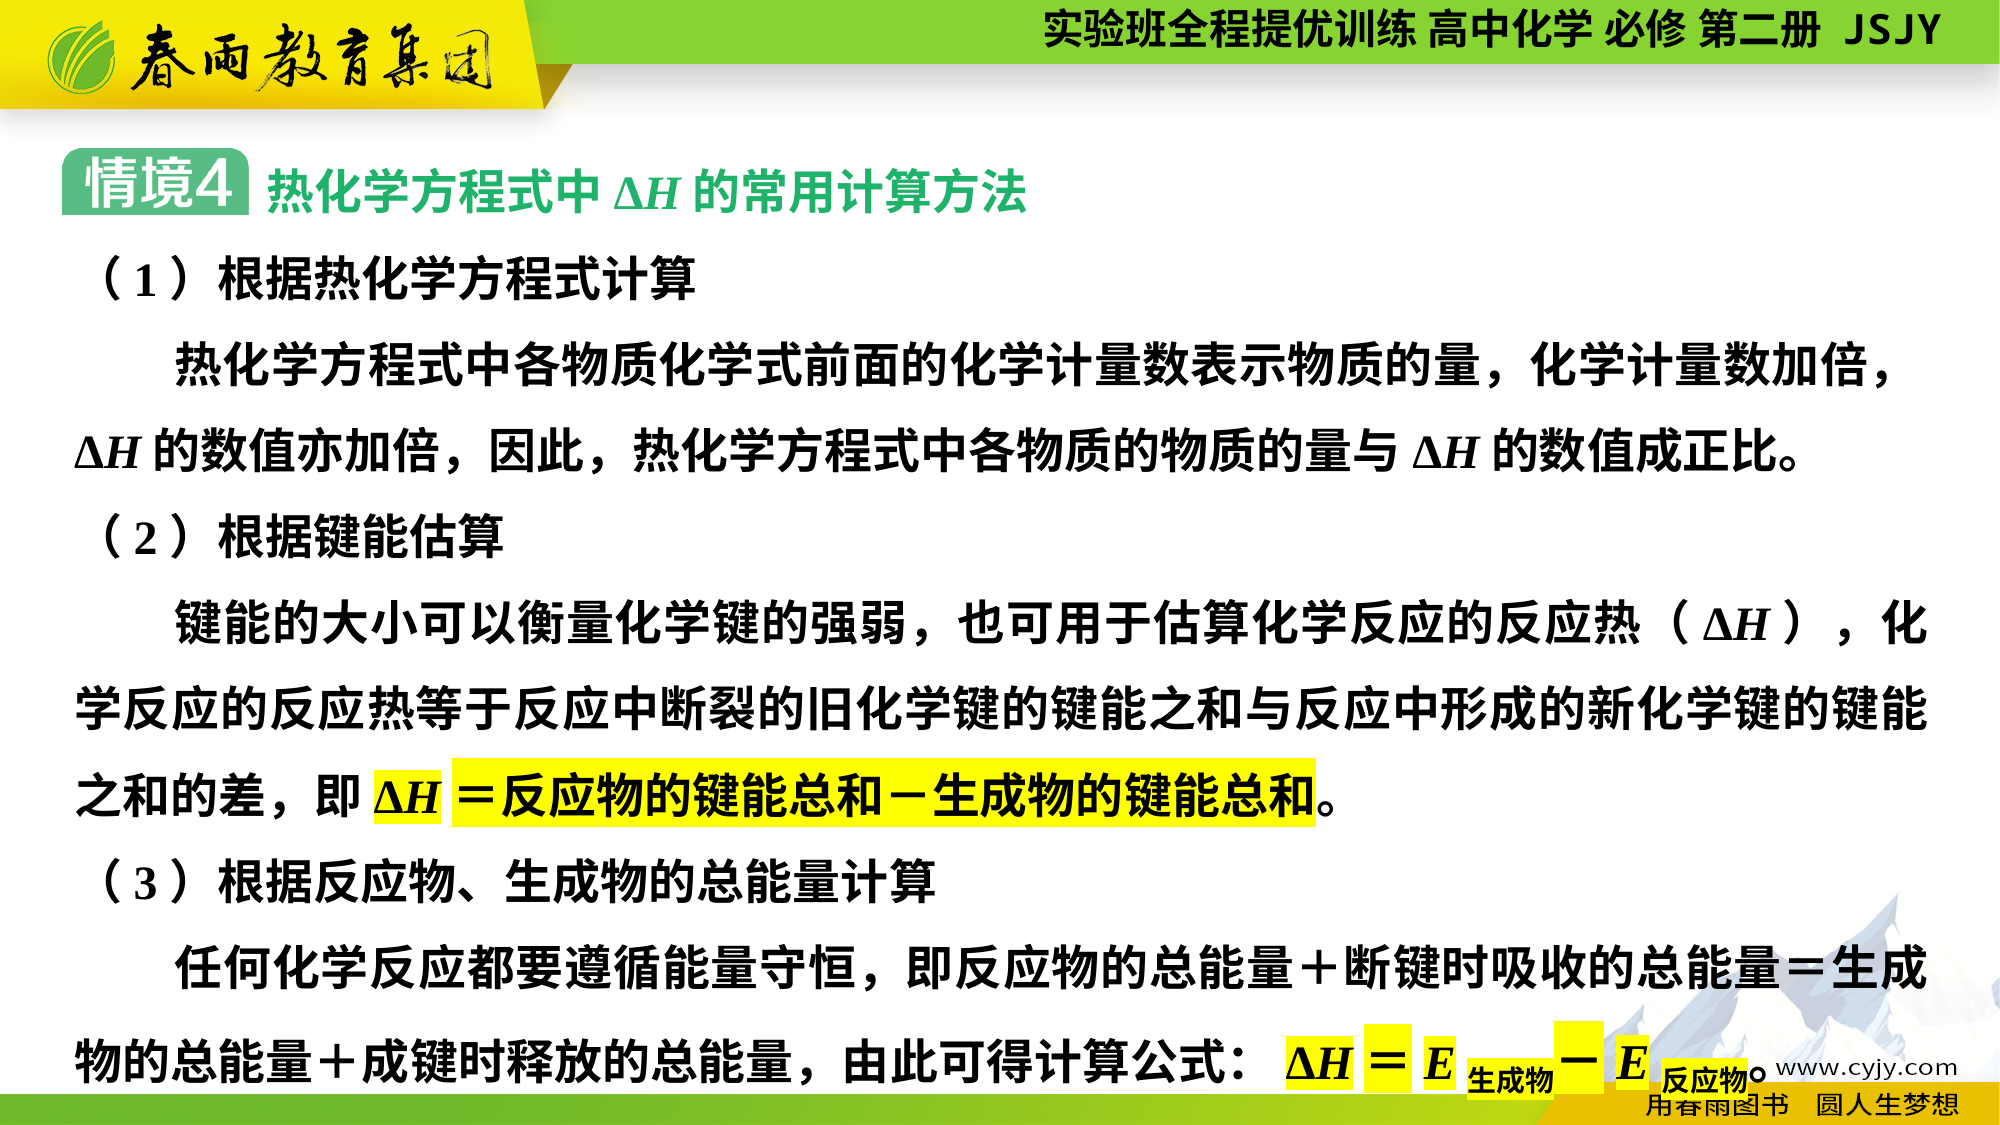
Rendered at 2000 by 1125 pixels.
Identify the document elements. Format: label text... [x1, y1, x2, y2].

list 热化学方程式中ΔH的常用计算方法 （1）根据热化学方程式计算 热化学方程式中各物质化学式前面的化学计量数表示物质的量，化学计量数加倍，ΔH的数值亦加倍，因此，热化学方程式中各物质的物质的量与ΔH的数值成正比。 （2）根据键能估算 键能的大小可以衡量化学键的强弱，也可用于估算化学反应的反应热（ΔH），化学反应的反应热等于反应中断裂的旧化学键的键能之和与反应中形成的新化学键的键能之和的差，即ΔH＝反应物的键能总和－生成物的键能总和。 （3）根据反应物、生成物的总能量计算 任何化学反应都要遵循能量守恒，即反应物的总能量＋断键时吸收的总能量＝生成物的总能量＋成键时释放的总能量，由此可得计算公式：ΔH＝E生成物－E反应物。 [59, 122, 1944, 1125]
picture [62, 148, 250, 215]
picture [0, 0, 2000, 1125]
